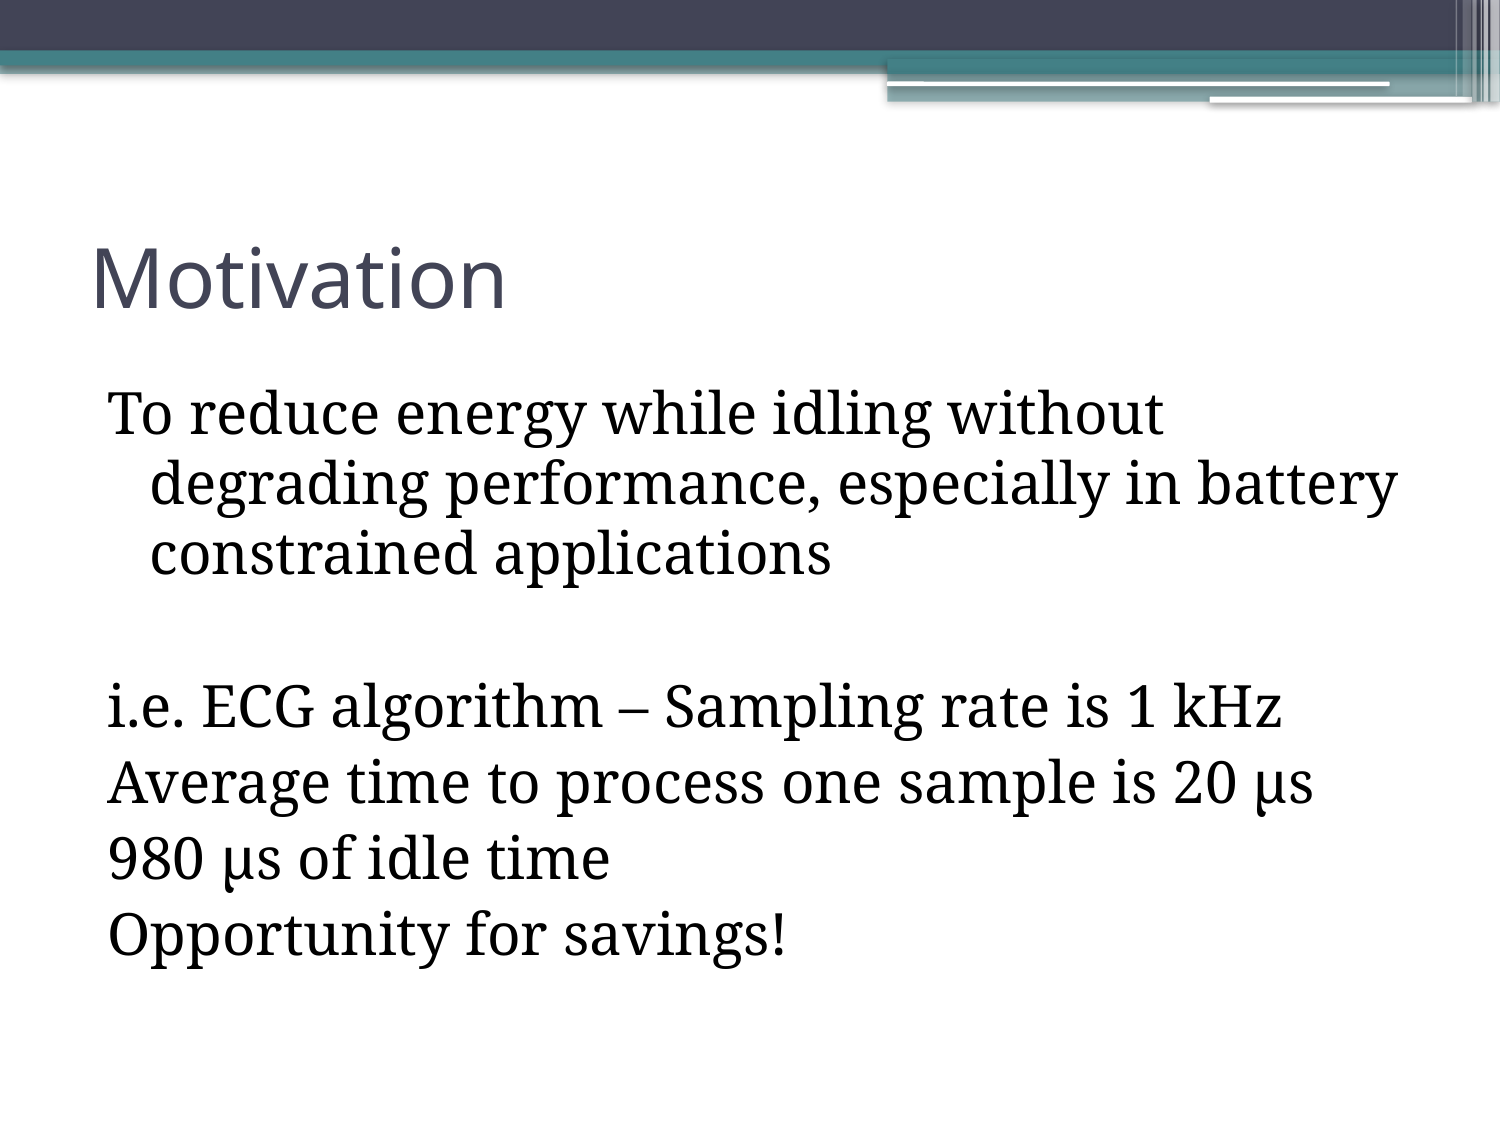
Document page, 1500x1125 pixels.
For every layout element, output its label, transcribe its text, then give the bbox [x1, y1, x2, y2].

list To reduce energy while idling without degrading performance, especially in battery constrained applications i.e. ECG algorithm – Sampling rate is 1 kHz Average time to process one sample is 20 µs 980 µs of idle time Opportunity for savings! [75, 368, 1425, 1079]
title Motivation [75, 187, 1425, 363]
